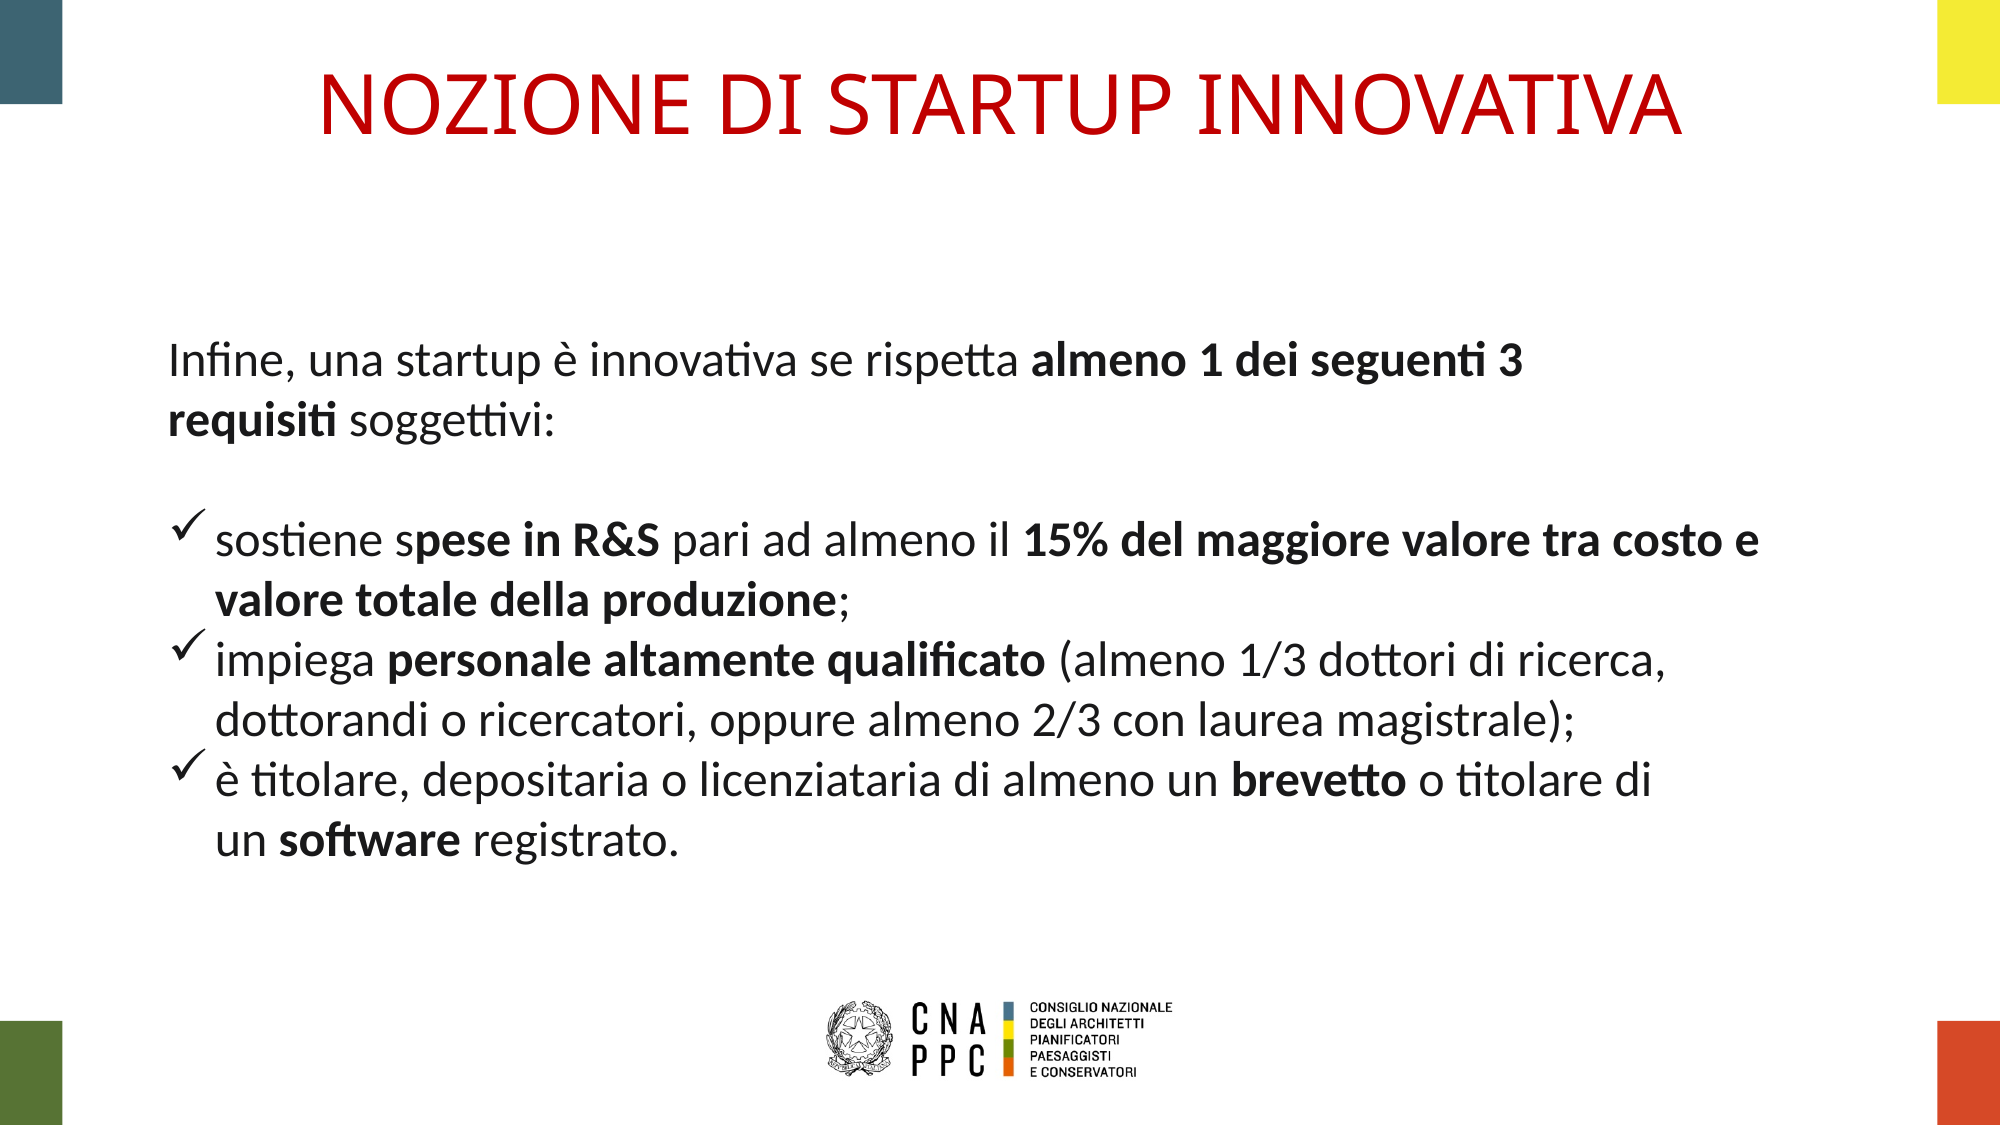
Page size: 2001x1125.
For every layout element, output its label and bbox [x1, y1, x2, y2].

text_box [0, 0, 2000, 1125]
